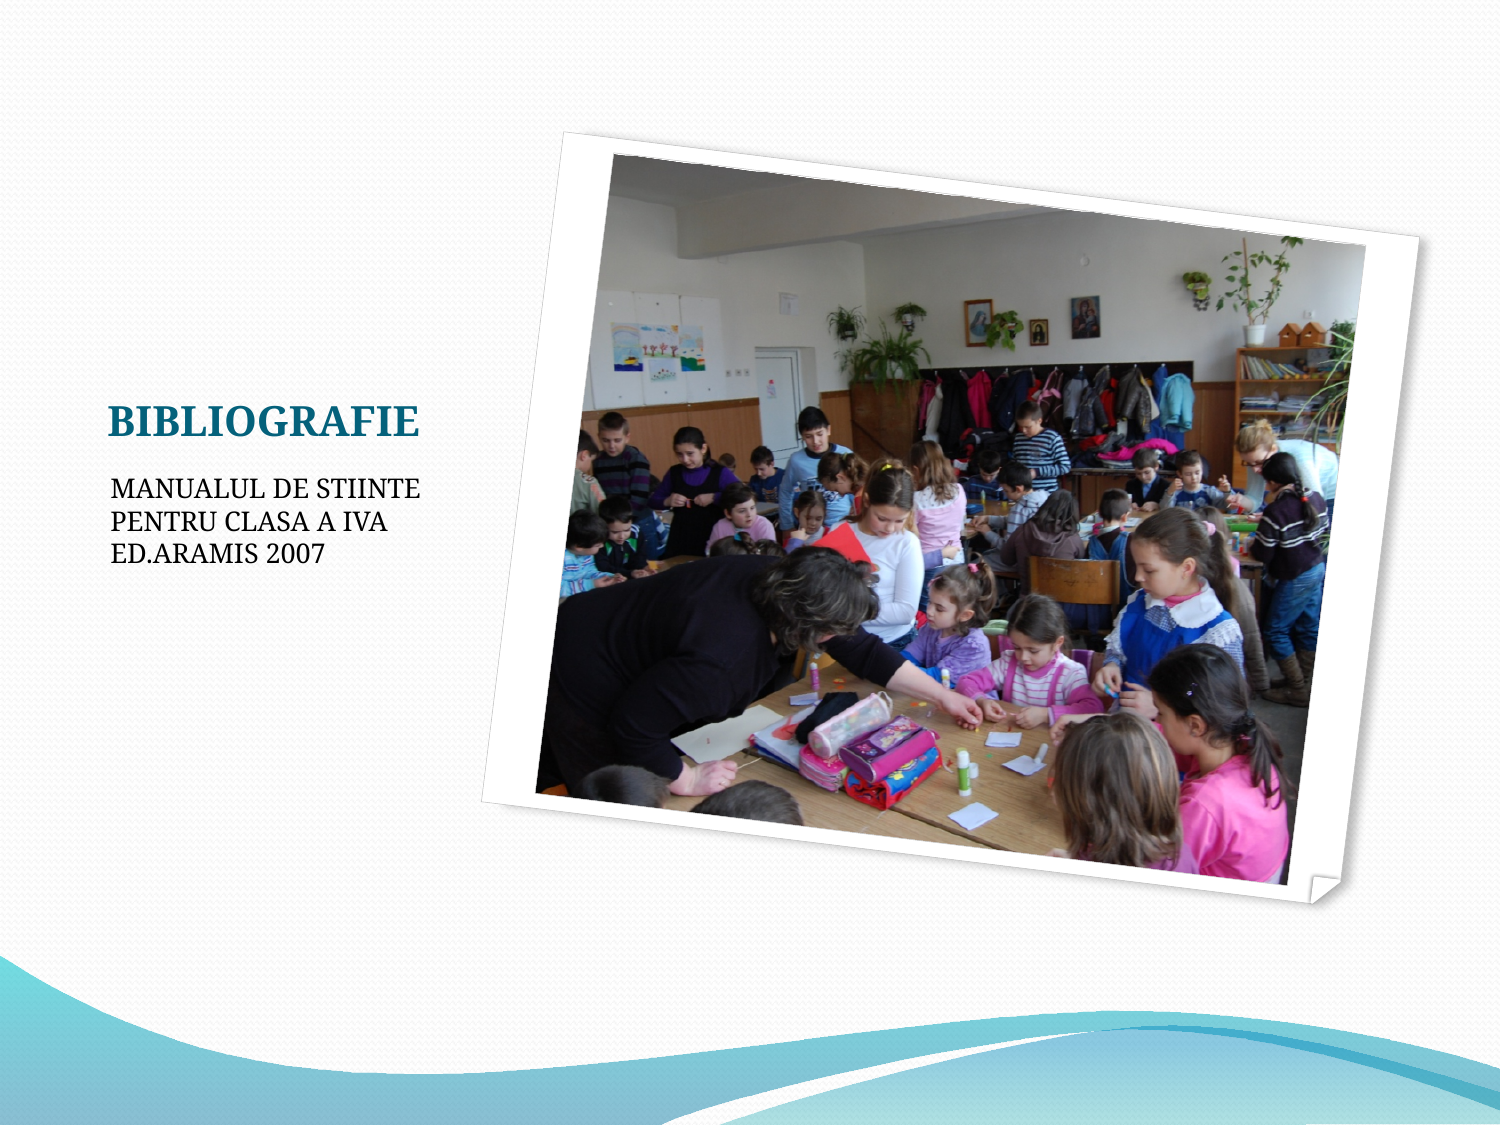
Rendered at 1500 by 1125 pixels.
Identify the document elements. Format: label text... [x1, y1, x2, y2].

picture [536, 155, 1365, 885]
list MANUALUL DE STIINTE PENTRU CLASA A IVA ED.ARAMIS 2007 [99, 464, 463, 822]
title BIBLIOGRAFIE [99, 193, 463, 453]
